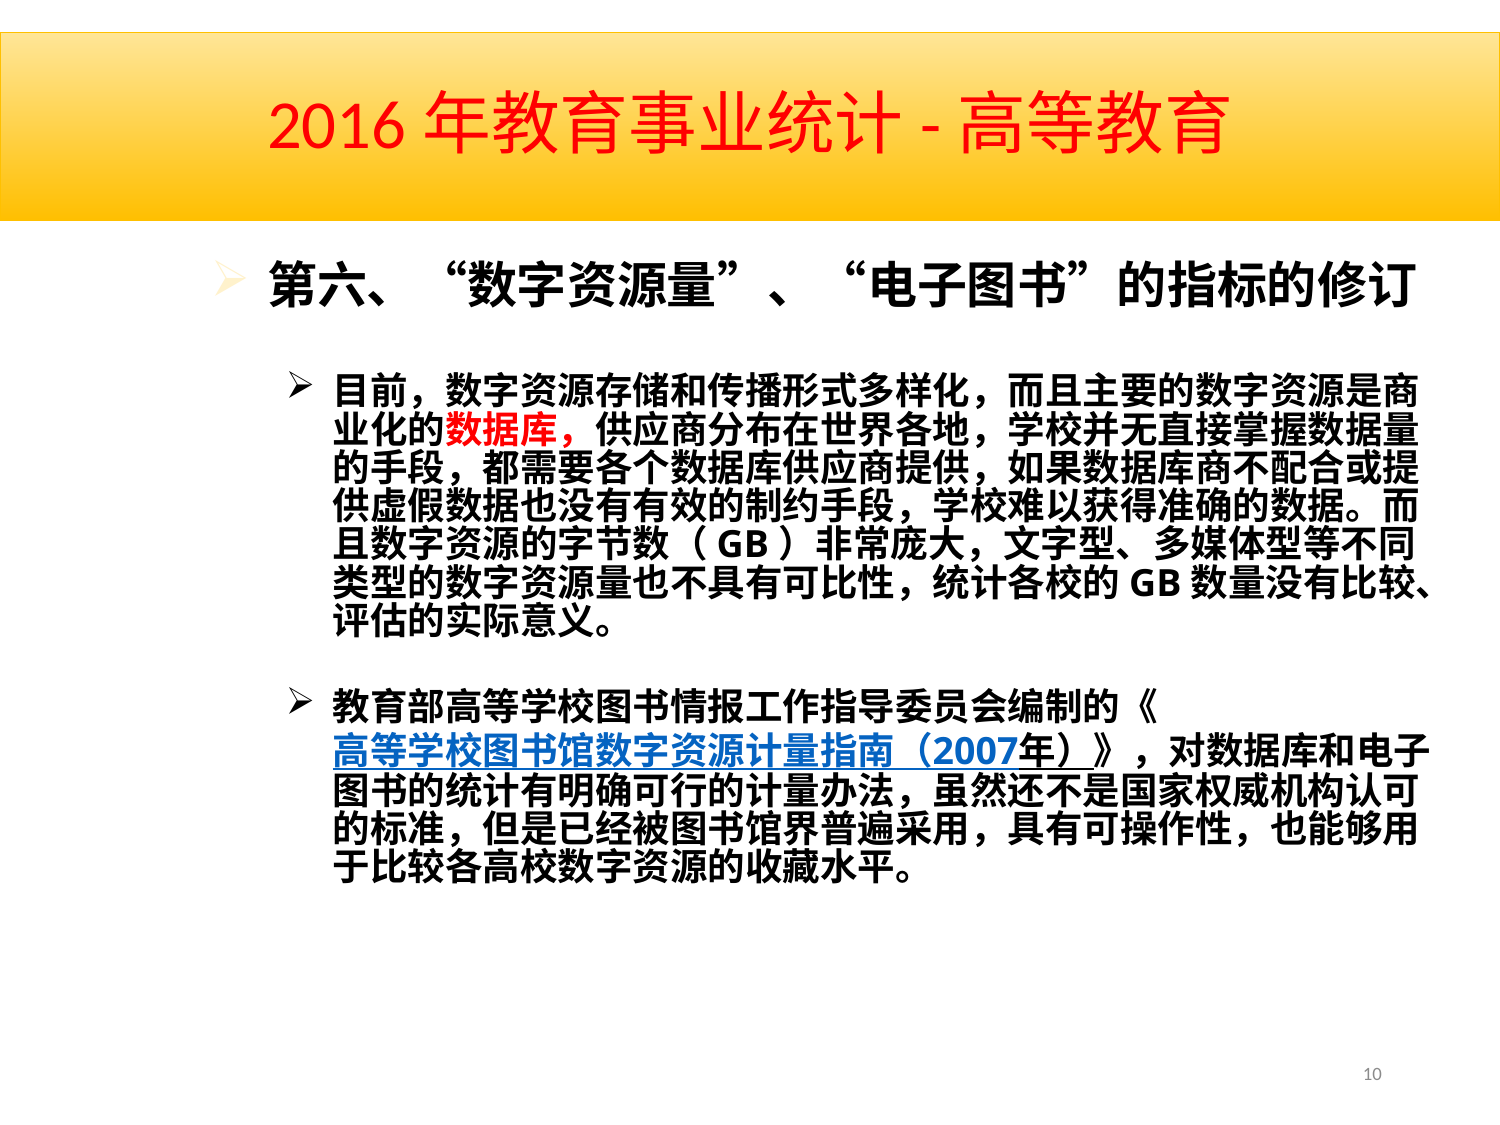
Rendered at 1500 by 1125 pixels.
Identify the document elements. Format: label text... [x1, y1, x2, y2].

text_box 第六、“数字资源量”、“电子图书”的指标的修订 目前，数字资源存储和传播形式多样化，而且主要的数字资源是商业化的数据库，供应商分布在世界各地，学校并无直接掌握数据量的手段，都需要各个数据库供应商提供，如果数据库商不配合或提供虚假数据也没有有效的制约手段，学校难以获得准确的数据。而且数字资源的字节数（GB）非常庞大，文字型、多媒体型等不同类型的数字资源量也不具有可比性，统计各校的GB数量没有比较、评估的实际意义。 教育部高等学校图书情报工作指导委员会编制的《高等学校图书馆数字资源计量指南（2007年）》，对数据库和电子图书的统计有明确可行的计量办法，虽然还不是国家权威机构认可的标准，但是已经被图书馆界普遍采用，具有可操作性，也能够用于比较各高校数字资源的收藏水平。 [195, 255, 1447, 1053]
title 2016年教育事业统计-高等教育 [0, 32, 1500, 221]
slide_number 10 [1059, 1042, 1397, 1103]
